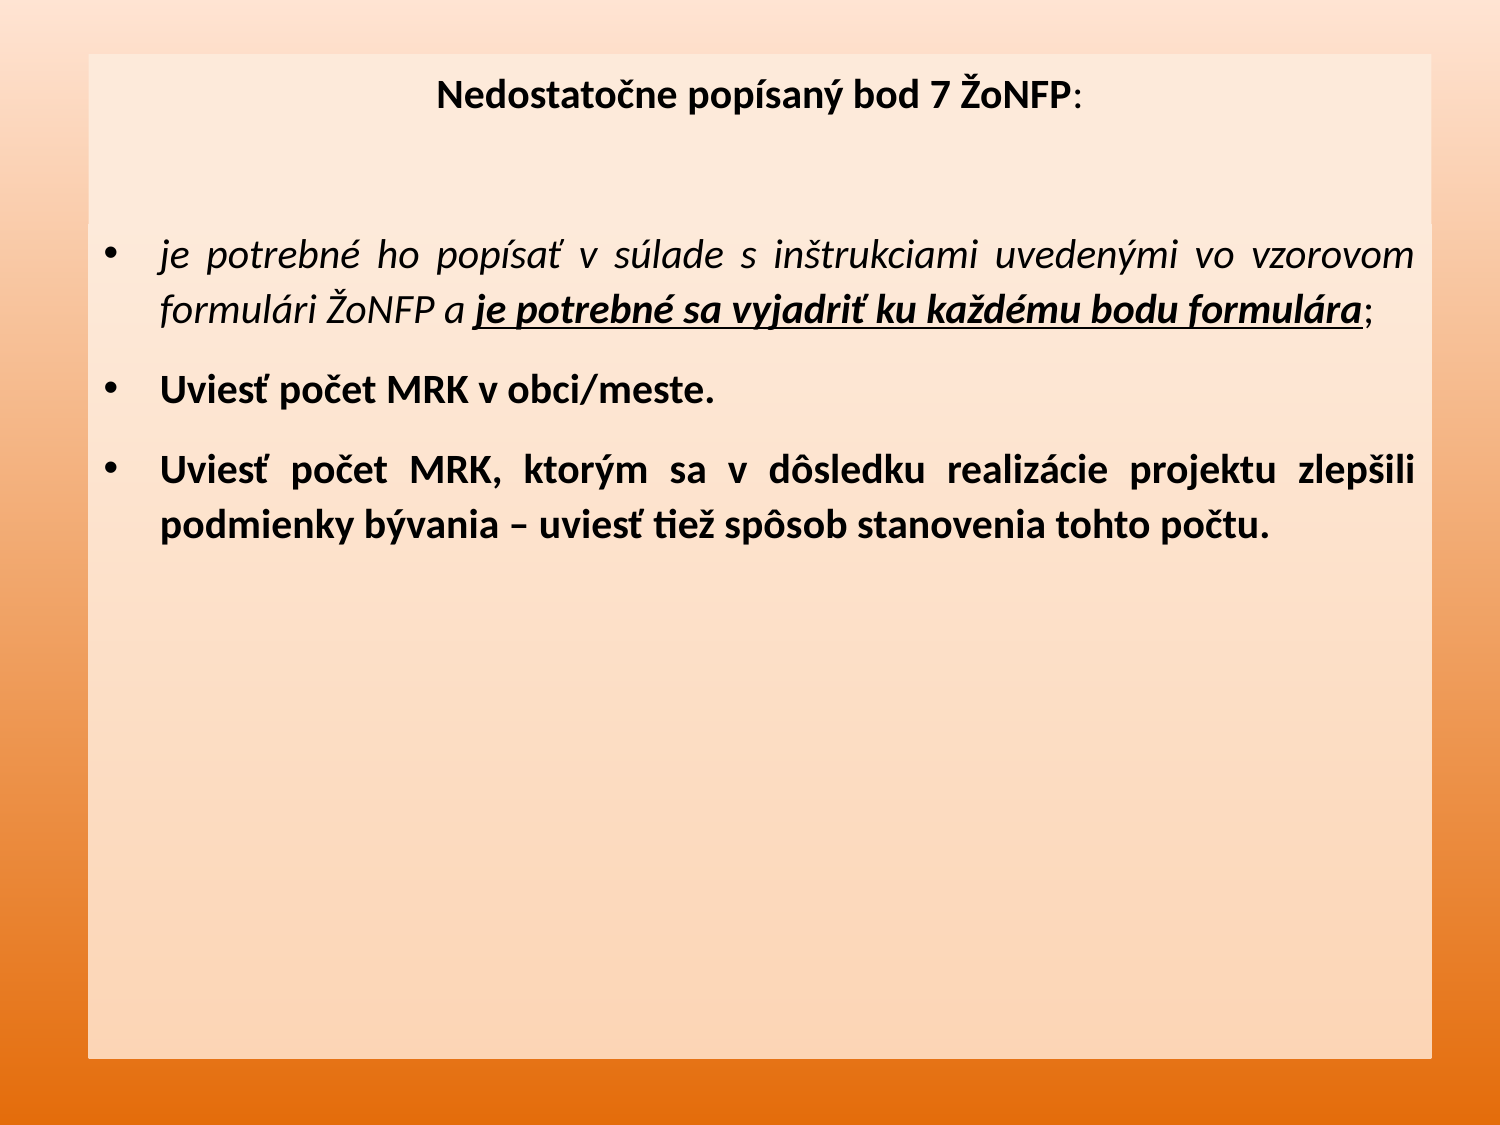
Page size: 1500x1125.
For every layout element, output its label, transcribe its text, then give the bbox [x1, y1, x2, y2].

list Nedostatočne popísaný bod 7 ŽoNFP: je potrebné ho popísať v súlade s inštrukciami uvedenými vo vzorovom formulári ŽoNFP a je potrebné sa vyjadriť ku každému bodu formulára; Uviesť počet MRK v obci/meste. Uviesť počet MRK, ktorým sa v dôsledku realizácie projektu zlepšili podmienky bývania – uviesť tiež spôsob stanovenia tohto počtu. [88, 54, 1432, 1059]
